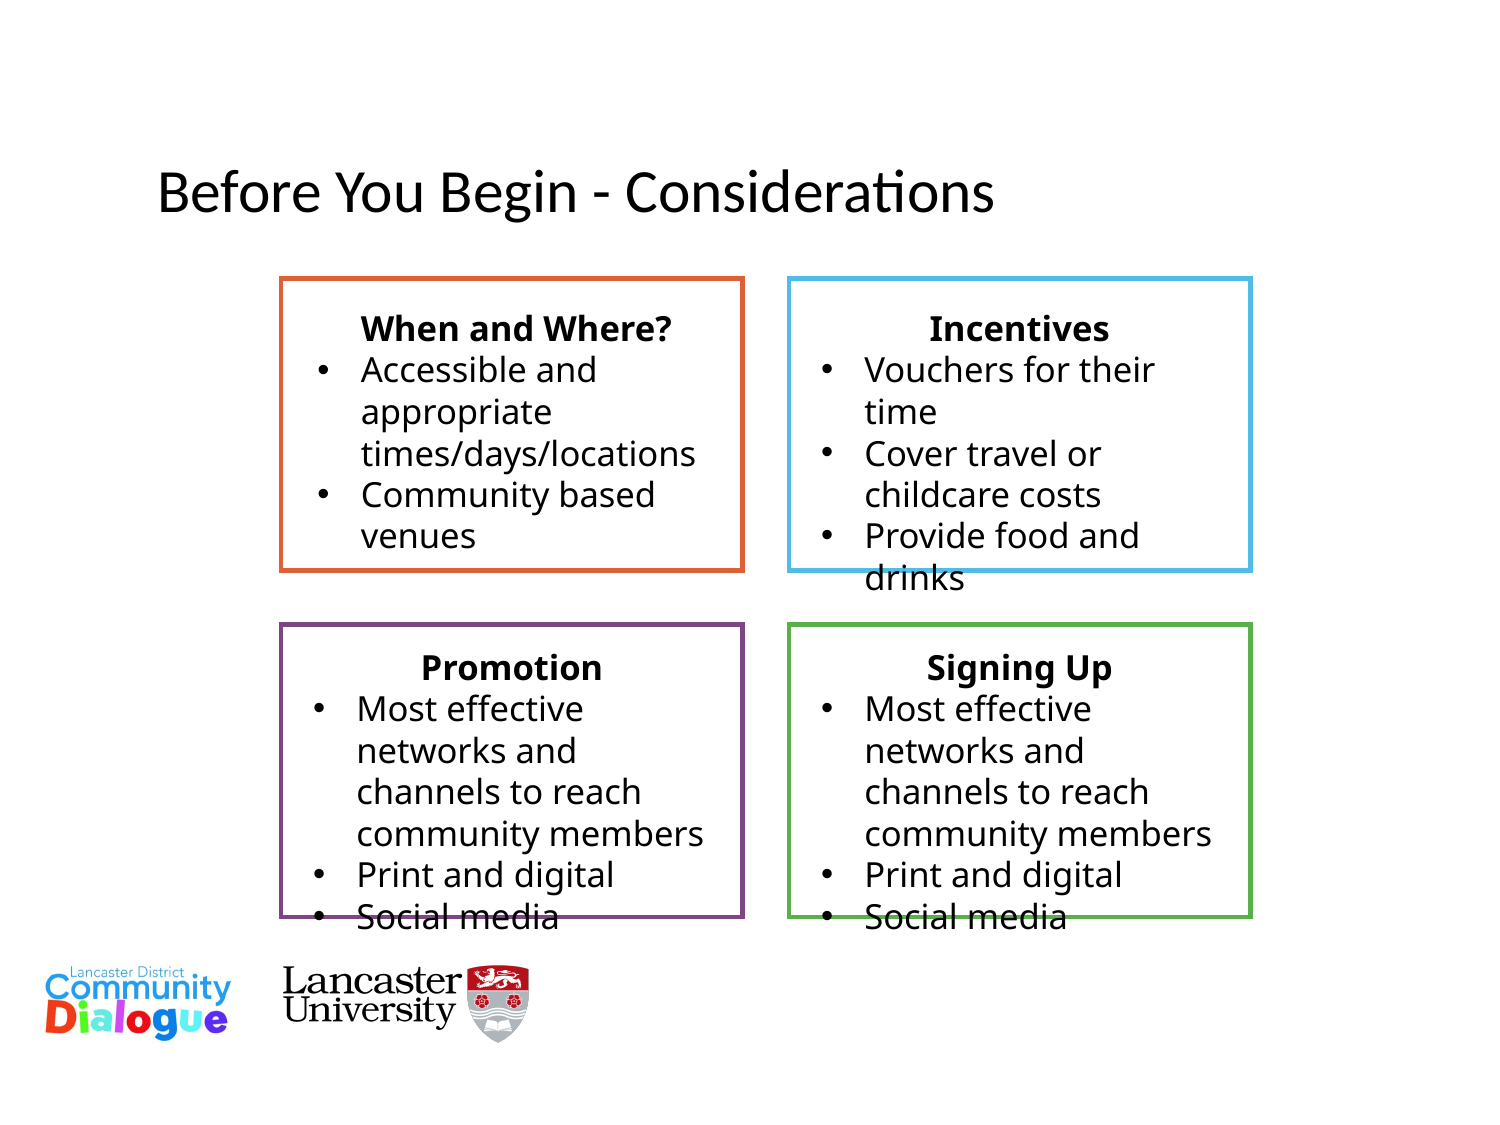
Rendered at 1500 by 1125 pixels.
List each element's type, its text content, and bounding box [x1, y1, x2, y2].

text_box When and Where? Accessible and appropriate times/days/locations Community based venues [302, 299, 730, 605]
text_box Incentives Vouchers for their time Cover travel or childcare costs Provide food and drinks [806, 299, 1234, 638]
text_box Before You Begin - Considerations [142, 143, 1164, 232]
text_box Signing Up Most effective networks and channels to reach community members Print and digital Social media [806, 638, 1234, 985]
text_box [1234, 624, 1251, 918]
text_box [788, 624, 806, 918]
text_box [43, 963, 531, 1045]
text_box [280, 624, 744, 918]
text_box [280, 277, 744, 572]
text_box [788, 277, 1251, 572]
text_box Promotion Most effective networks and channels to reach community members Print and digital Social media [298, 638, 726, 985]
